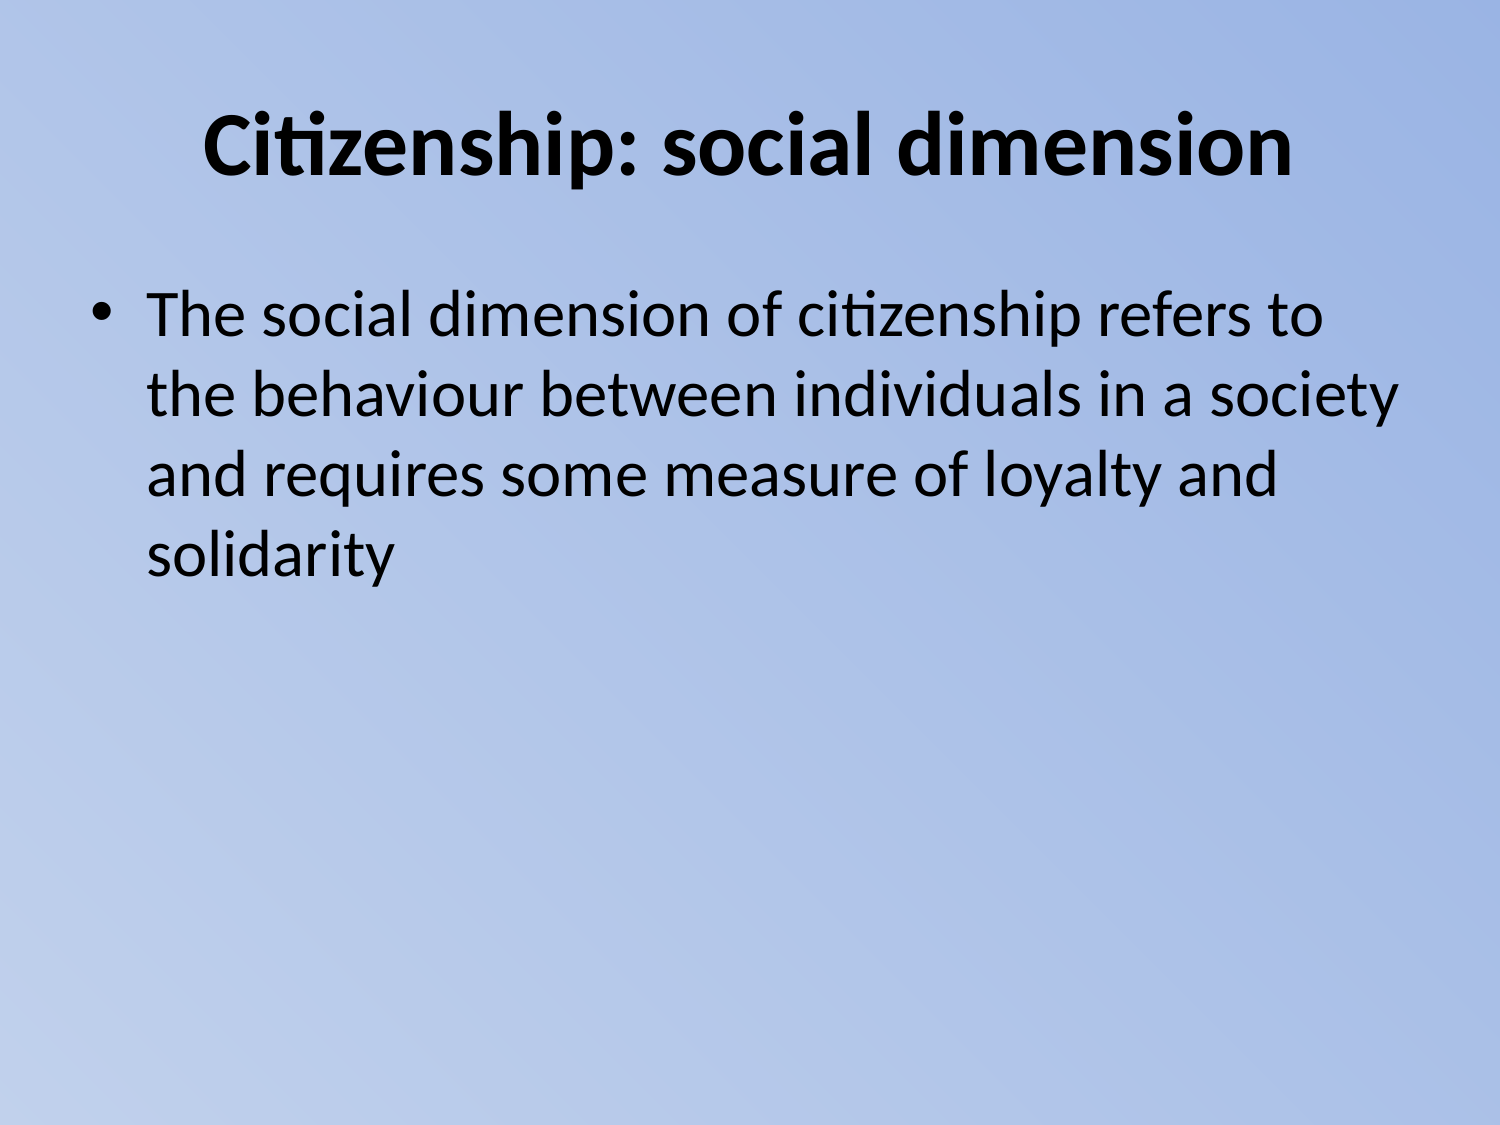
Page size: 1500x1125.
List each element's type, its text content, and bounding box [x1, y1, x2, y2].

title Citizenship: social dimension [75, 45, 1425, 233]
list The social dimension of citizenship refers to the behaviour between individuals in a society and requires some measure of loyalty and solidarity [75, 262, 1425, 1005]
